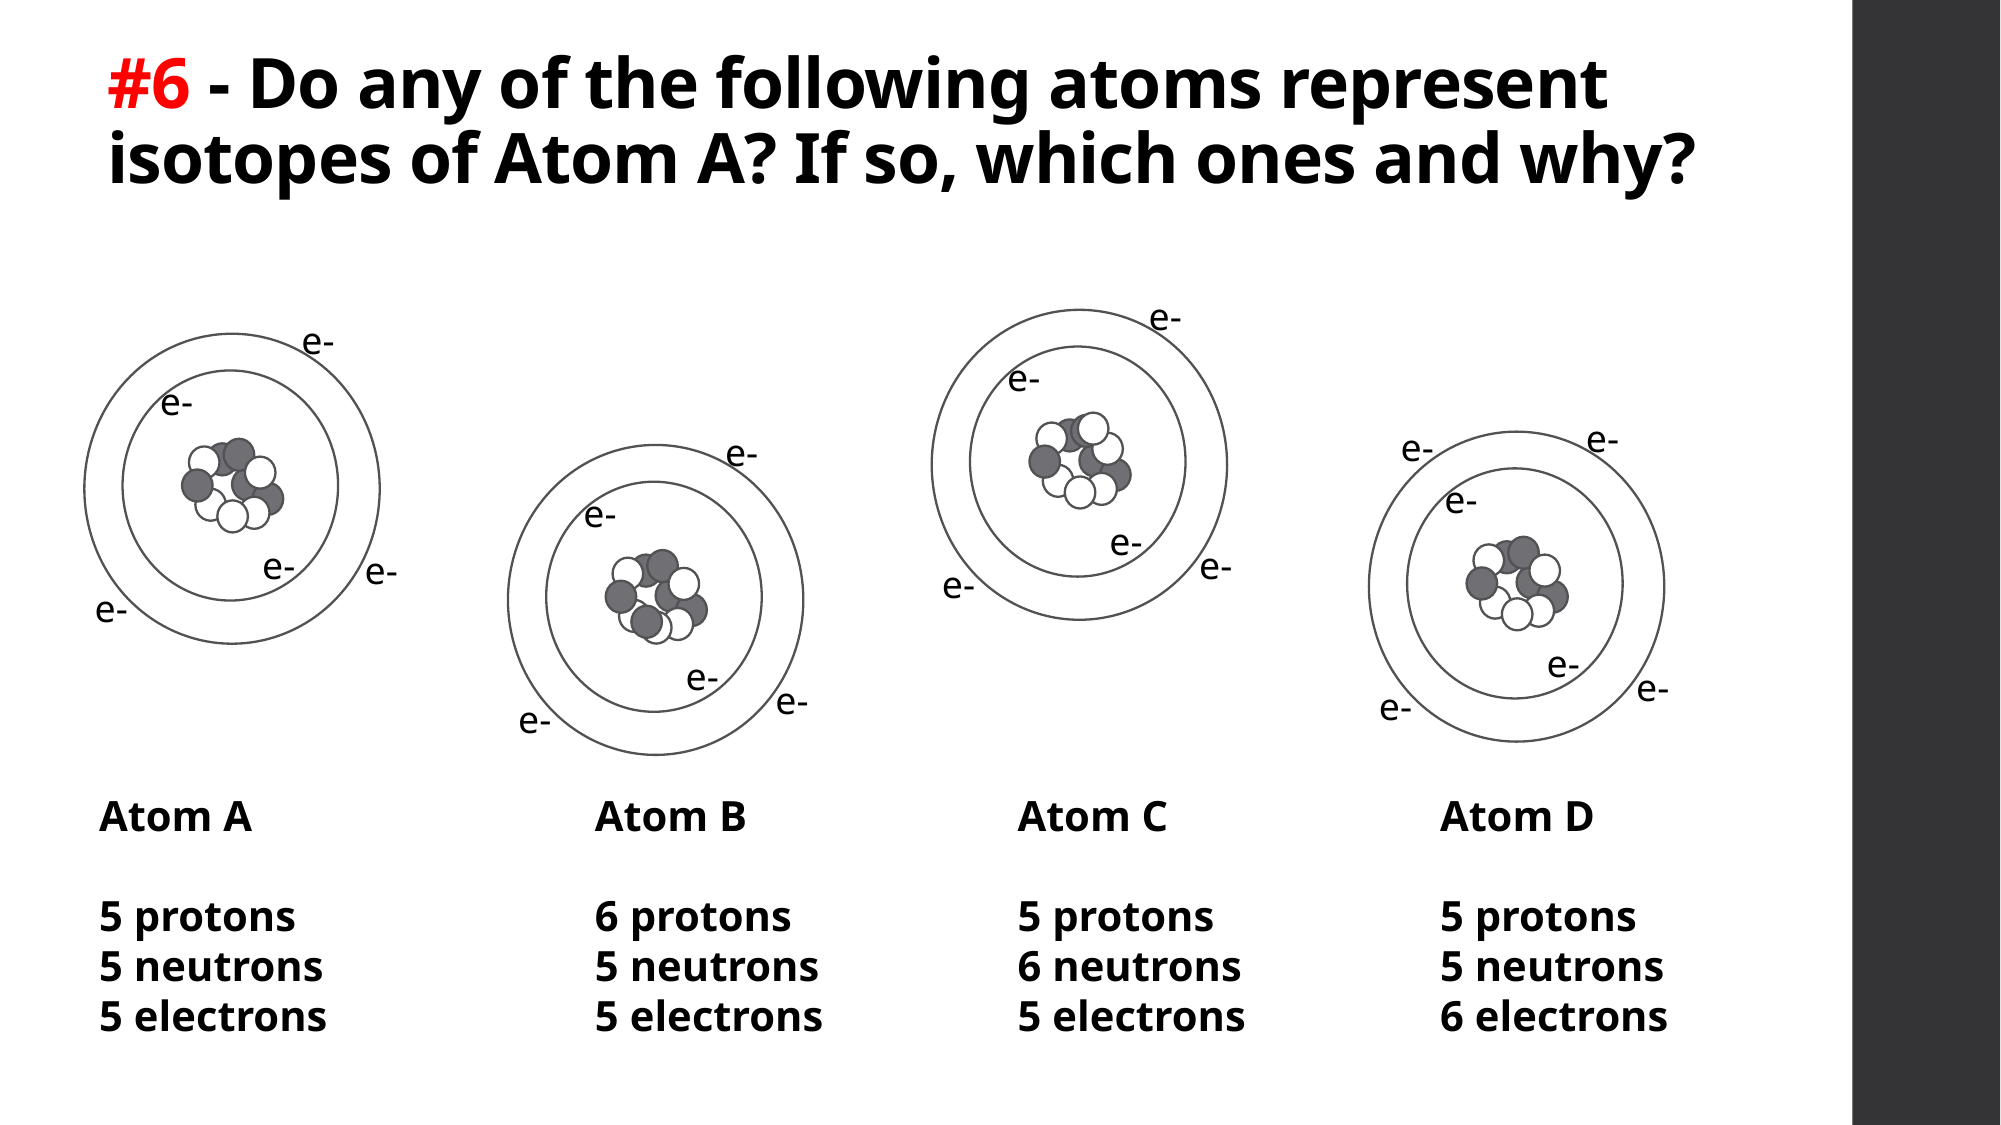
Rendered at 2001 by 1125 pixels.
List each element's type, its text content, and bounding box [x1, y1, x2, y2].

text_box e- [503, 688, 582, 749]
text_box [506, 443, 805, 757]
title #6 - Do any of the following atoms represent isotopes of Atom A? If so, which ones and why? [92, 40, 1782, 228]
text_box Atom A 5 protons 5 neutrons 5 electrons [84, 782, 364, 1093]
text_box e- [1571, 407, 1650, 468]
text_box [630, 604, 664, 639]
text_box e- [1429, 468, 1509, 529]
text_box [1367, 430, 1666, 743]
text_box e- [286, 309, 366, 370]
text_box Atom C 5 protons 6 neutrons 5 electrons [1002, 782, 1285, 1093]
text_box e- [568, 482, 648, 542]
text_box e- [1531, 632, 1611, 693]
text_box Atom D 5 protons 5 neutrons 6 electrons [1425, 782, 1701, 1093]
text_box e- [927, 553, 1006, 614]
text_box e- [79, 577, 159, 638]
text_box e- [992, 347, 1072, 407]
text_box e- [1094, 510, 1174, 571]
text_box [83, 332, 381, 645]
text_box e- [349, 539, 429, 599]
text_box e- [1134, 285, 1213, 346]
text_box e- [144, 370, 224, 431]
text_box e- [670, 645, 750, 706]
text_box e- [1621, 656, 1701, 717]
text_box [930, 308, 1229, 621]
text_box e- [1364, 675, 1443, 736]
text_box e- [1184, 534, 1264, 595]
text_box e- [710, 421, 789, 481]
text_box e- [760, 670, 840, 730]
text_box [1076, 411, 1110, 446]
text_box e- [1385, 416, 1465, 477]
text_box Atom B 6 protons 5 neutrons 5 electrons [580, 782, 856, 1093]
text_box e- [247, 534, 326, 595]
